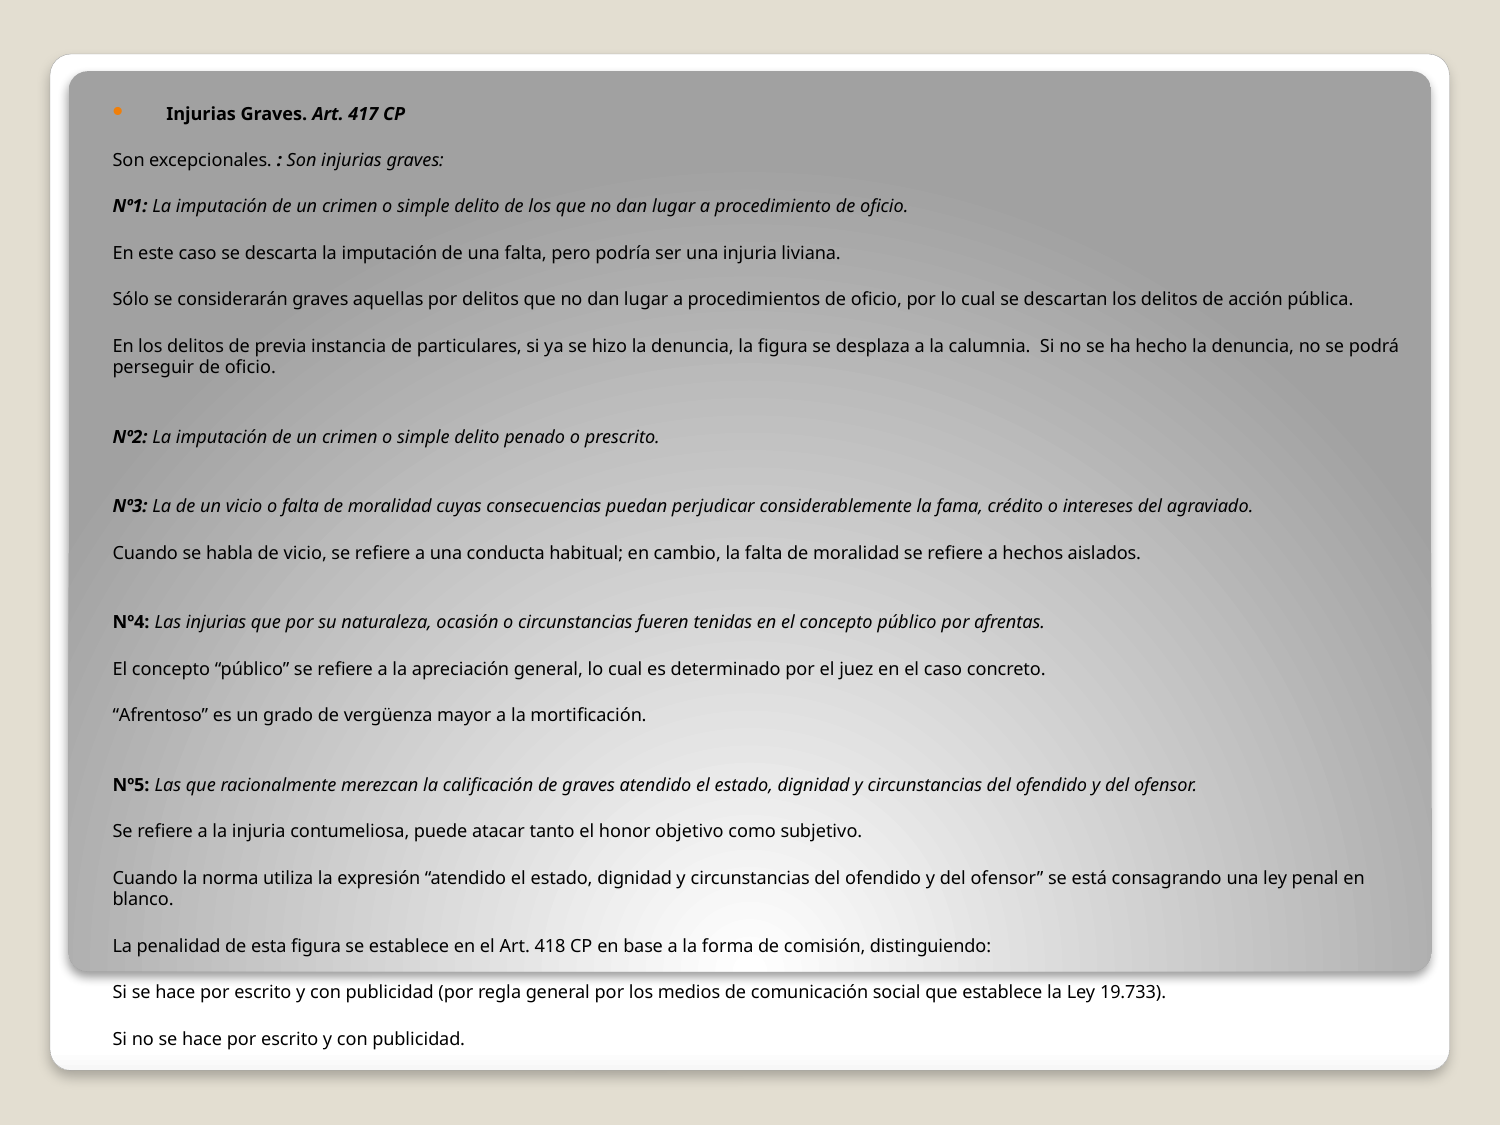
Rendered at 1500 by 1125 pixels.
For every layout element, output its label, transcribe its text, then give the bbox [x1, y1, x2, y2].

list Injurias Graves. Art. 417 CP Son excepcionales. : Son injurias graves: Nº1: La imputación de un crimen o simple delito de los que no dan lugar a procedimiento de oficio. En este caso se descarta la imputación de una falta, pero podría ser una injuria liviana. Sólo se considerarán graves aquellas por delitos que no dan lugar a procedimientos de oficio, por lo cual se descartan los delitos de acción pública. En los delitos de previa instancia de particulares, si ya se hizo la denuncia, la figura se desplaza a la calumnia. Si no se ha hecho la denuncia, no se podrá perseguir de oficio. Nº2: La imputación de un crimen o simple delito penado o prescrito. Nº3: La de un vicio o falta de moralidad cuyas consecuencias puedan perjudicar considerablemente la fama, crédito o intereses del agraviado. Cuando se habla de vicio, se refiere a una conducta habitual; en cambio, la falta de moralidad se refiere a hechos aislados. Nº4: Las injurias que por su naturaleza, ocasión o circunstancias fueren tenidas en el concepto público por afrentas. El concepto “público” se refiere a la apreciación general, lo cual es determinado por el juez en el caso concreto. “Afrentoso” es un grado de vergüenza mayor a la mortificación. Nº5: Las que racionalmente merezcan la calificación de graves atendido el estado, dignidad y circunstancias del ofendido y del ofensor. Se refiere a la injuria contumeliosa, puede atacar tanto el honor objetivo como subjetivo. Cuando la norma utiliza la expresión “atendido el estado, dignidad y circunstancias del ofendido y del ofensor” se está consagrando una ley penal en blanco. La penalidad de esta figura se establece en el Art. 418 CP en base a la forma de comisión, distinguiendo: Si se hace por escrito y con publicidad (por regla general por los medios de comunicación social que establece la Ley 19.733). Si no se hace por escrito y con publicidad. [82, 86, 1425, 1083]
